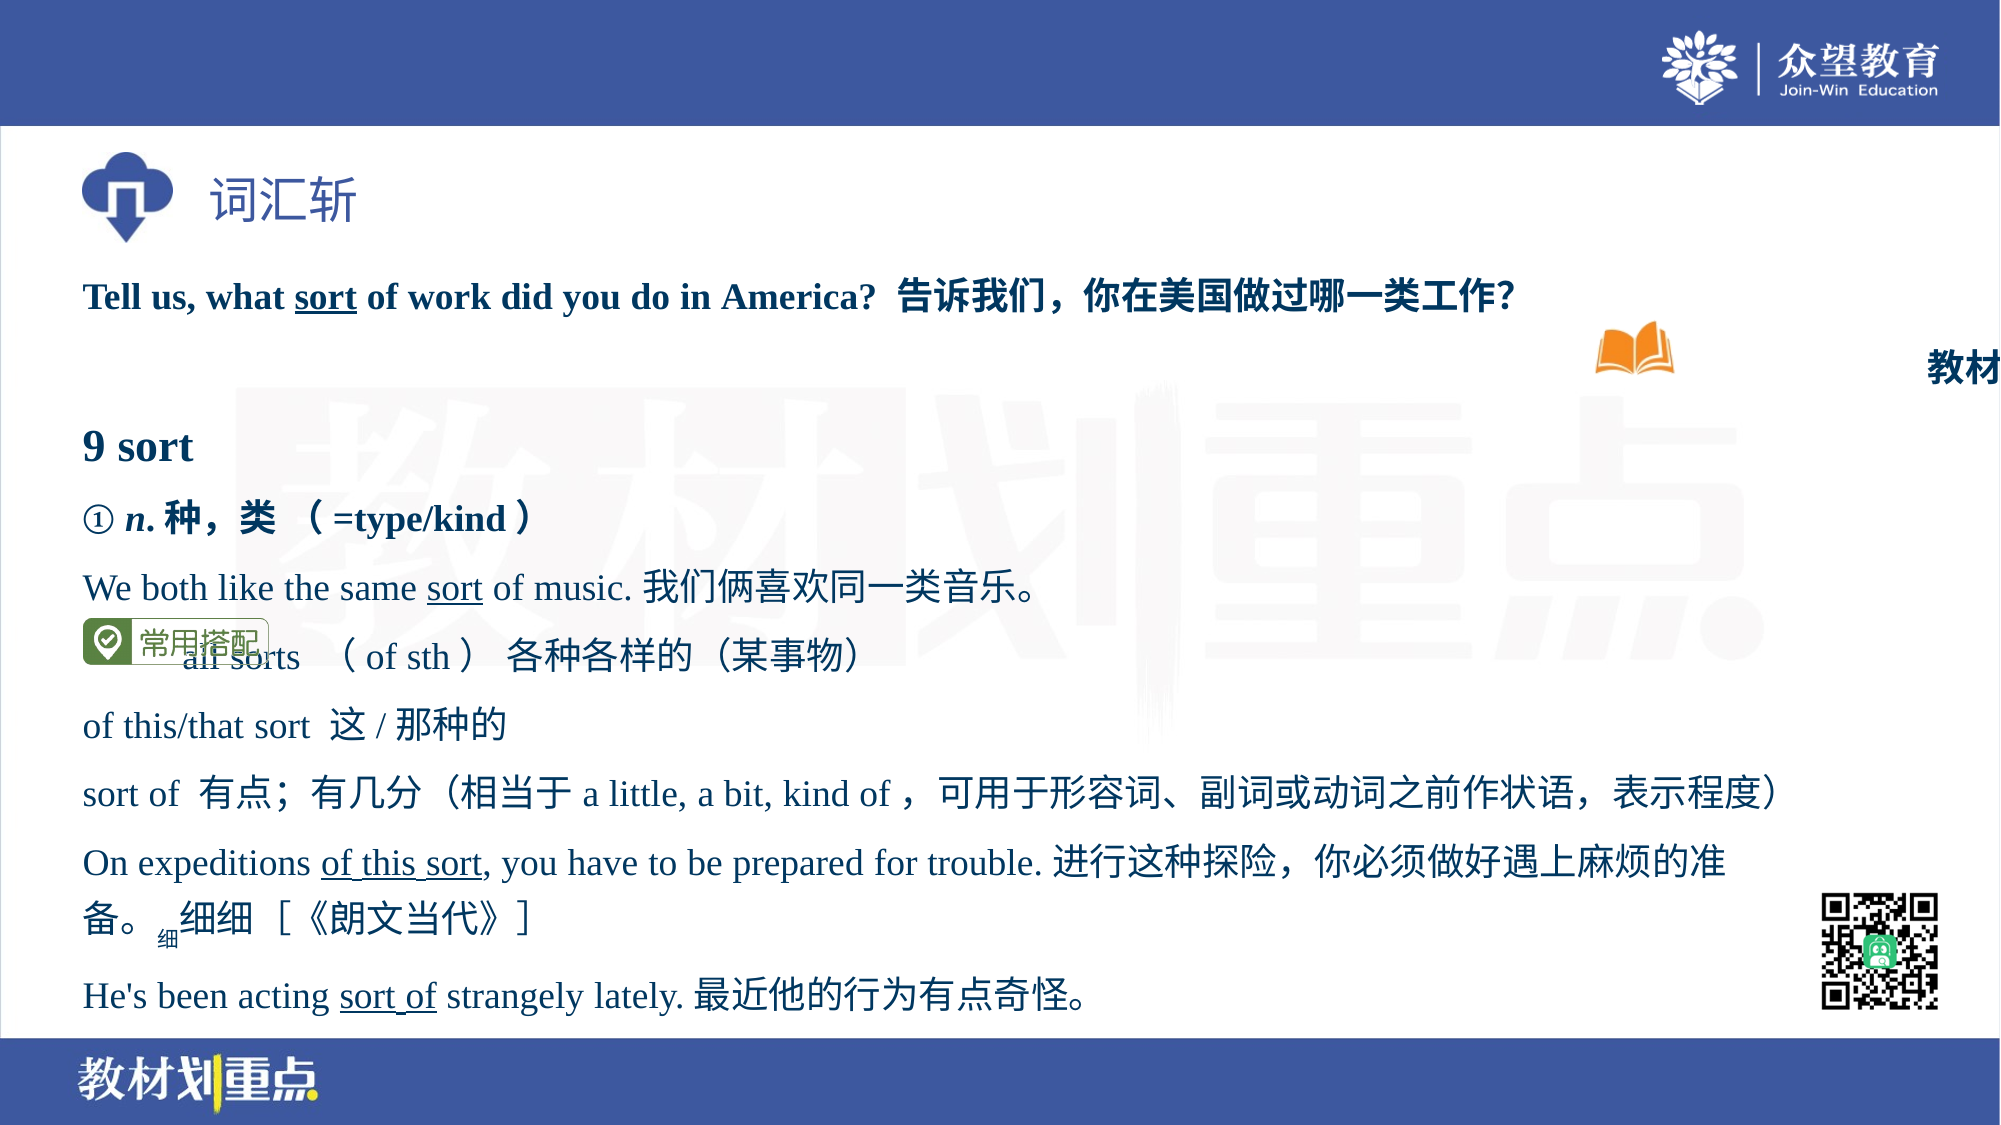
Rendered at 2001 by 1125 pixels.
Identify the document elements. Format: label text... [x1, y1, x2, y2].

text_box Tell us, what sort of work did you do in America? 告诉我们，你在美国做过哪一类工作？ 教材P52 [82, 248, 1817, 382]
text_box ① n.种，类 （=type/kind） We both like the same sort of music.我们俩喜欢同一类音乐。 all sorts （of sth） 各种各样的（某事物） of this/that sort 这/那种的 sort of 有点；有几分（相当于a little, a bit, kind of，可用于形容词、副词或动词之前作状语，表示程度） On expeditions of this sort, you have to be prepared for trouble.进行这种探险，你必须做好遇上麻烦的准 备。细细细［《朗文当代》］ He's been acting sort of strangely lately.最近他的行为有点奇怪。 [82, 470, 1817, 1010]
picture [0, 0, 2000, 1125]
text_box 9 sort [82, 389, 1817, 470]
